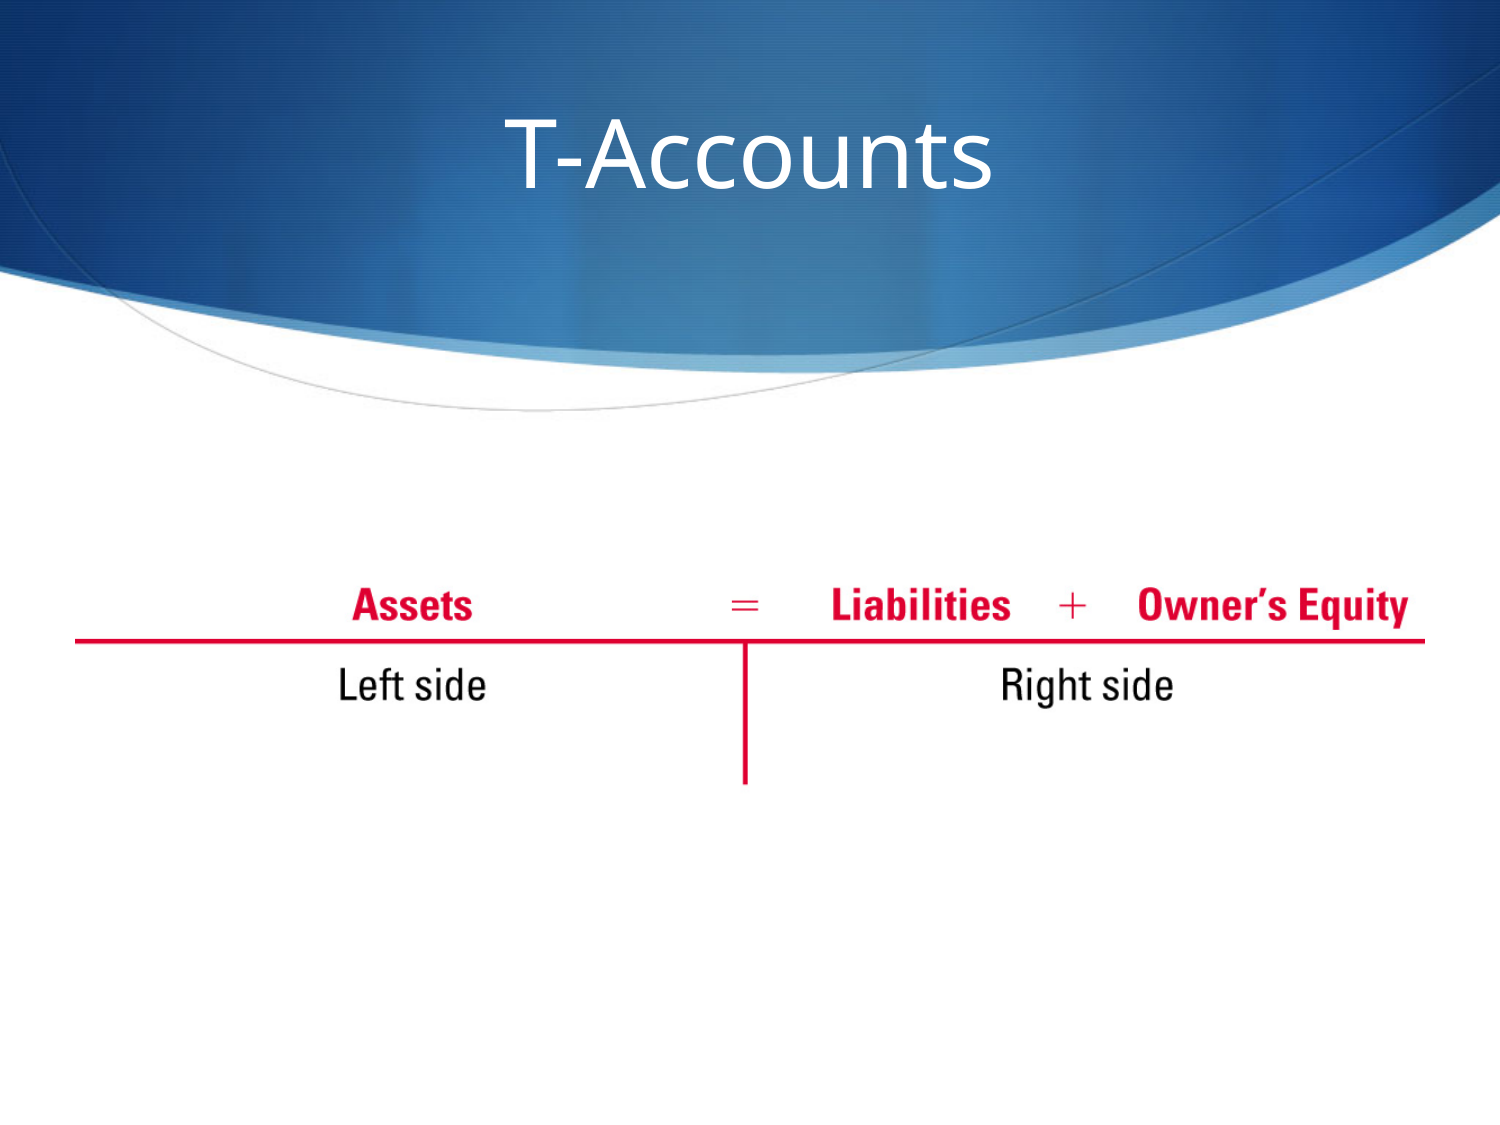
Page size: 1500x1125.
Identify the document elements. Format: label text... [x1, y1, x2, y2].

picture [0, 0, 1500, 1125]
title T-Accounts [75, 56, 1425, 245]
